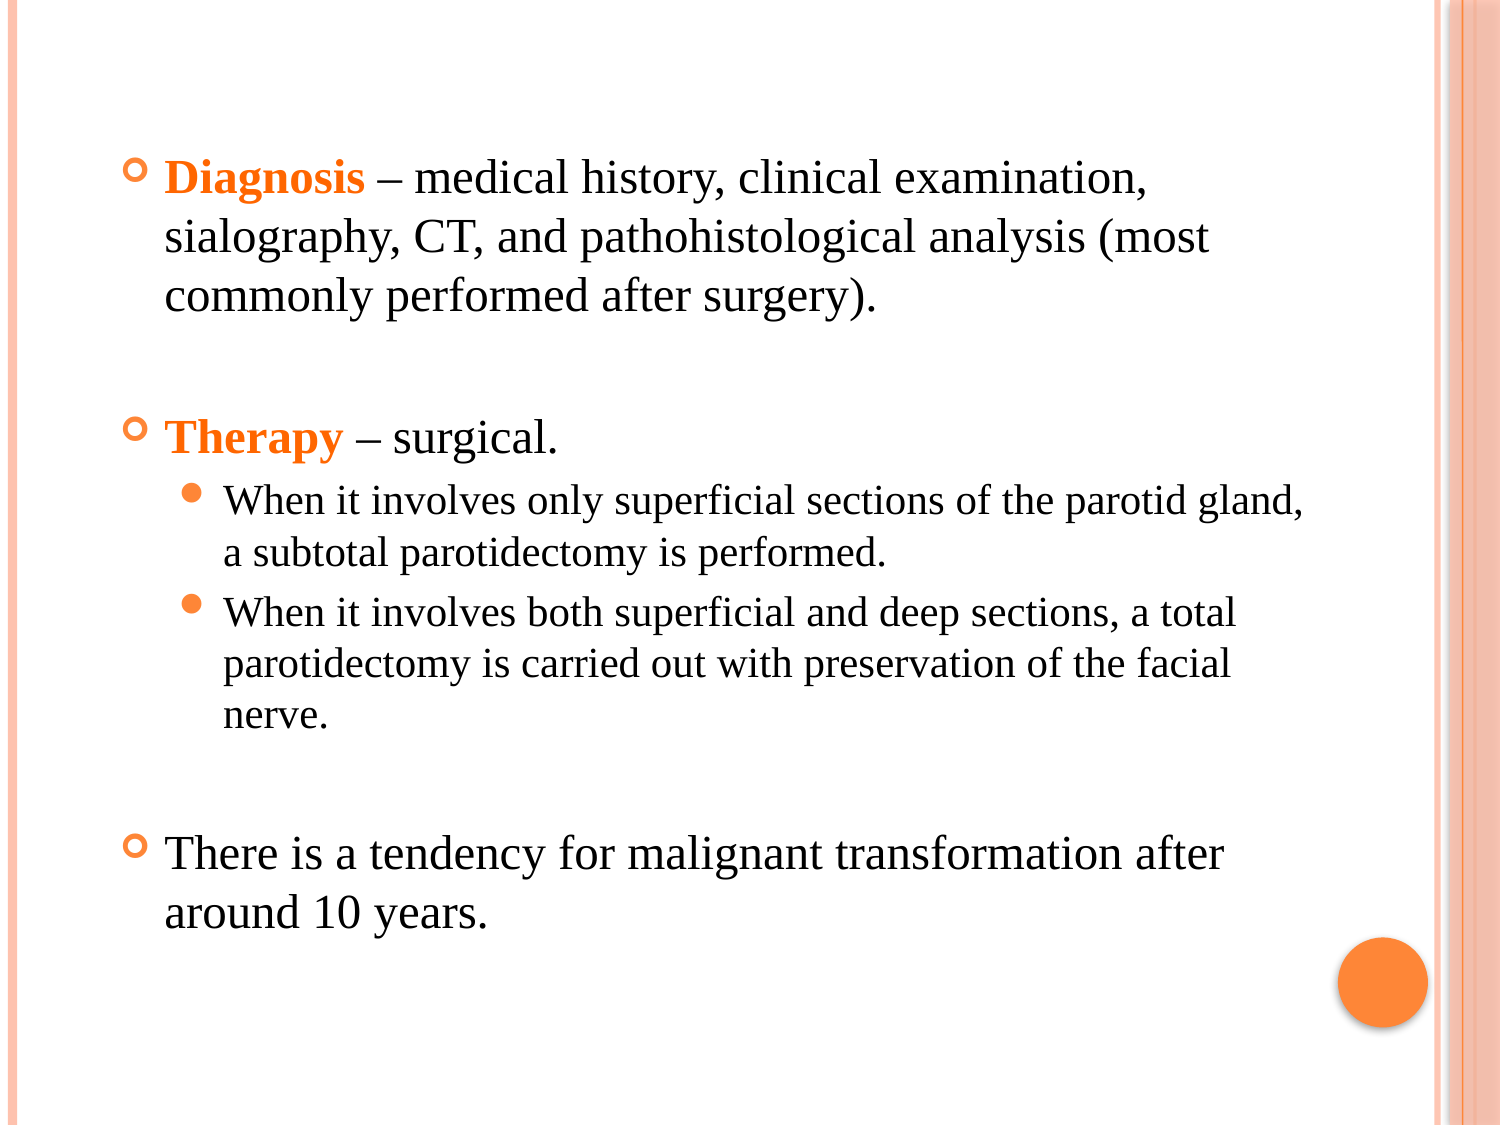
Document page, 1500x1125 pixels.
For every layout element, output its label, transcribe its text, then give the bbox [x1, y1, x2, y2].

list Diagnosis – medical history, clinical examination, sialography, CT, and pathohistological analysis (most commonly performed after surgery). Therapy – surgical. When it involves only superficial sections of the parotid gland, a subtotal parotidectomy is performed. When it involves both superficial and deep sections, a total parotidectomy is carried out with preservation of the facial nerve. There is a tendency for malignant transformation after around 10 years. [105, 137, 1331, 950]
